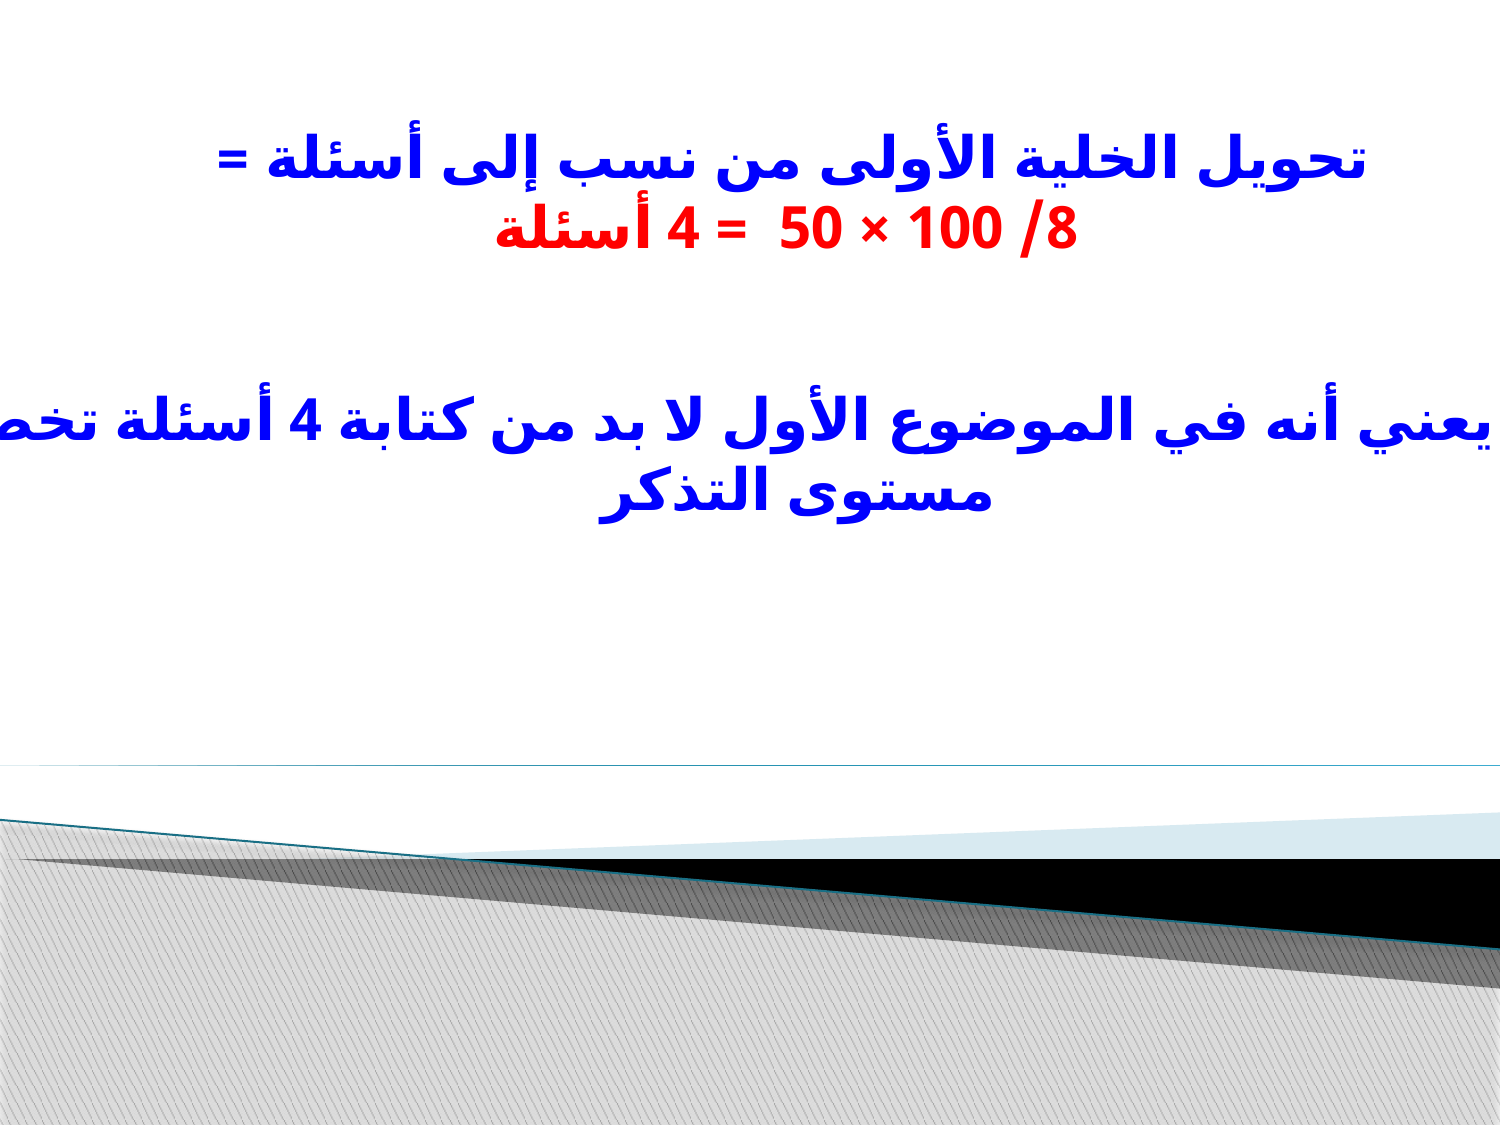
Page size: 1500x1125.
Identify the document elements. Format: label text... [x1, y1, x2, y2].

text_box وهذا يعني أنه في الموضوع الأول لا بد من كتابة 4 أسئلة تخص مستوى التذكر [0, 374, 1500, 530]
text_box تحويل الخلية الأولى من نسب إلى أسئلة = 8/ 100 × 50 = 4 أسئلة [186, 112, 1385, 268]
picture [5, 859, 1500, 989]
